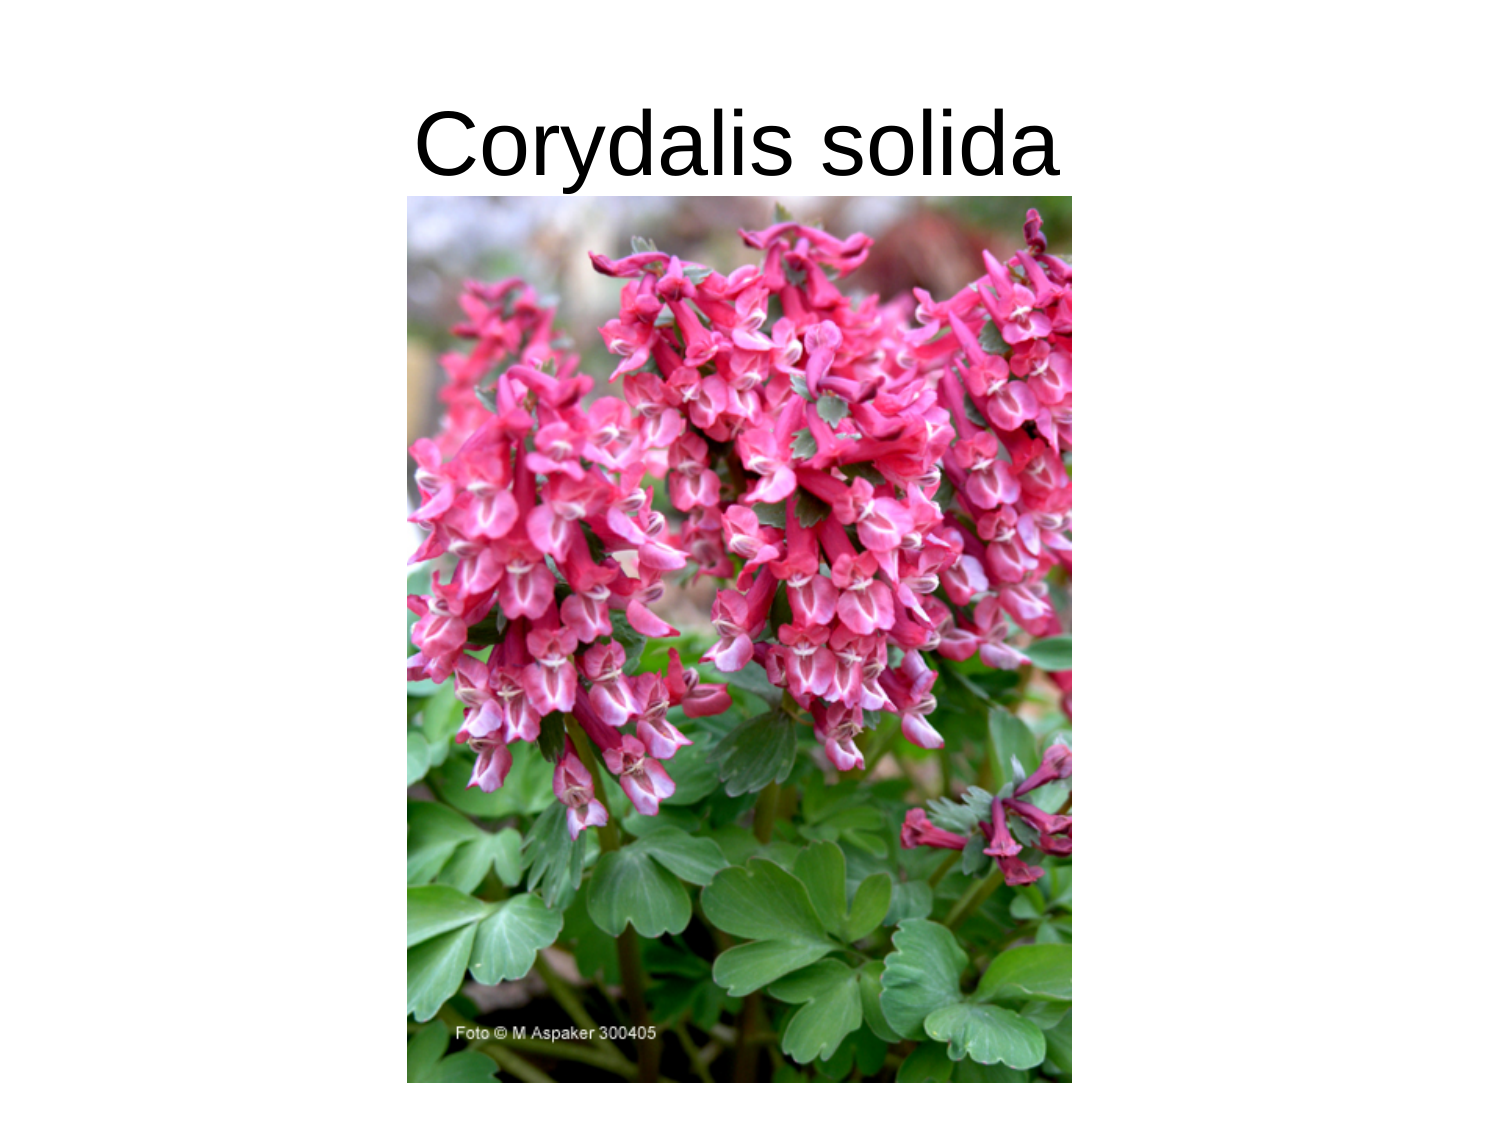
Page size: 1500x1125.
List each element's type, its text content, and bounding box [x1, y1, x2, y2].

title Corydalis solida [75, 45, 1425, 233]
picture [407, 196, 1072, 1083]
